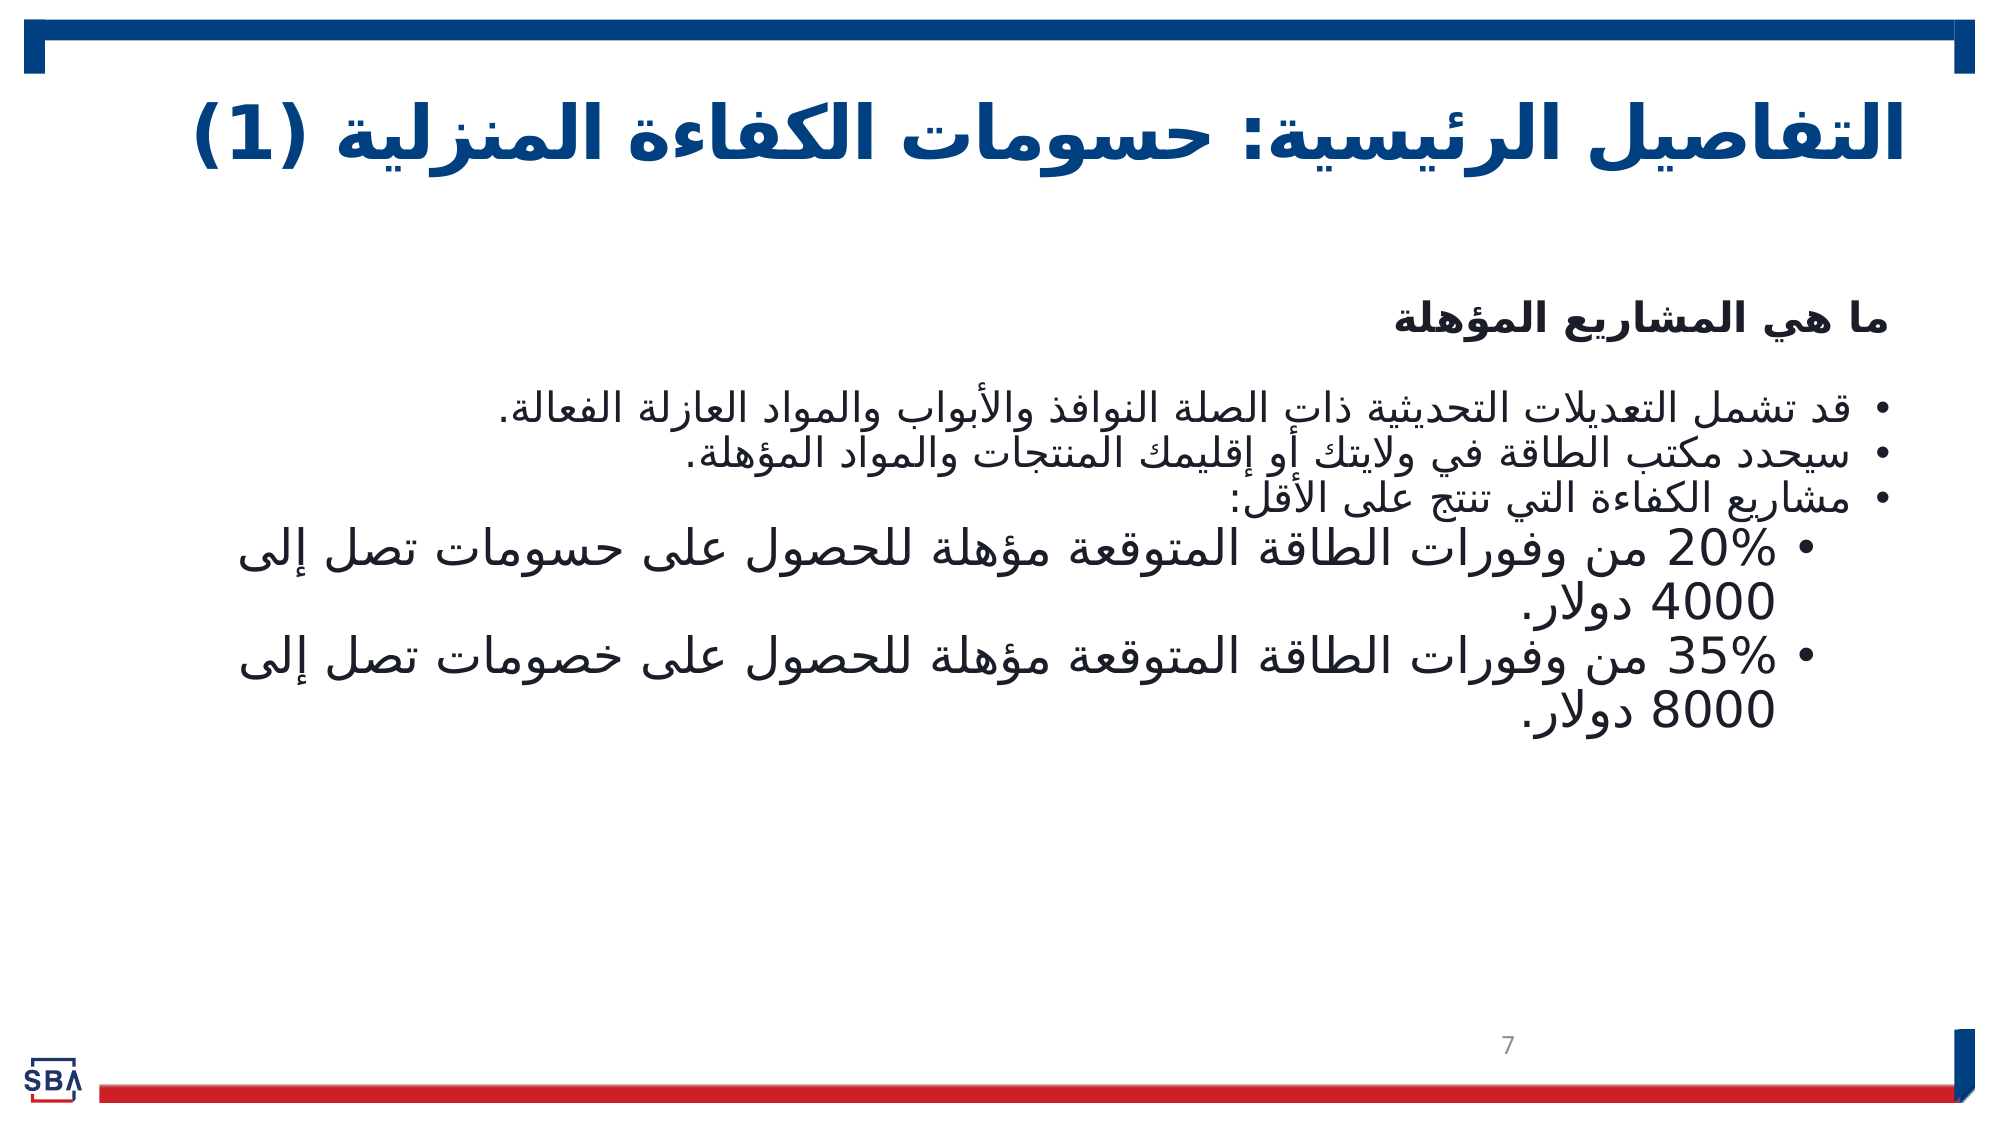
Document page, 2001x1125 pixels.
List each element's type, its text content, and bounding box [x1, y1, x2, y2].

slide_number 7 [1486, 1016, 1937, 1076]
list ما هي المشاريع المؤهلة قد تشمل التعديلات التحديثية ذات الصلة النوافذ والأبواب والمواد العازلة الفعالة. سيحدد مكتب الطاقة في ولايتك أو إقليمك المنتجات والمواد المؤهلة. مشاريع الكفاءة التي تنتج على الأقل: 20% من وفورات الطاقة المتوقعة مؤهلة للحصول على حسومات تصل إلى 4000 دولار. 35% من وفورات الطاقة المتوقعة مؤهلة للحصول على خصومات تصل إلى 8000 دولار. [137, 289, 1905, 1075]
title التفاصيل الرئيسية: حسومات الكفاءة المنزلية (1) [137, 87, 1937, 186]
